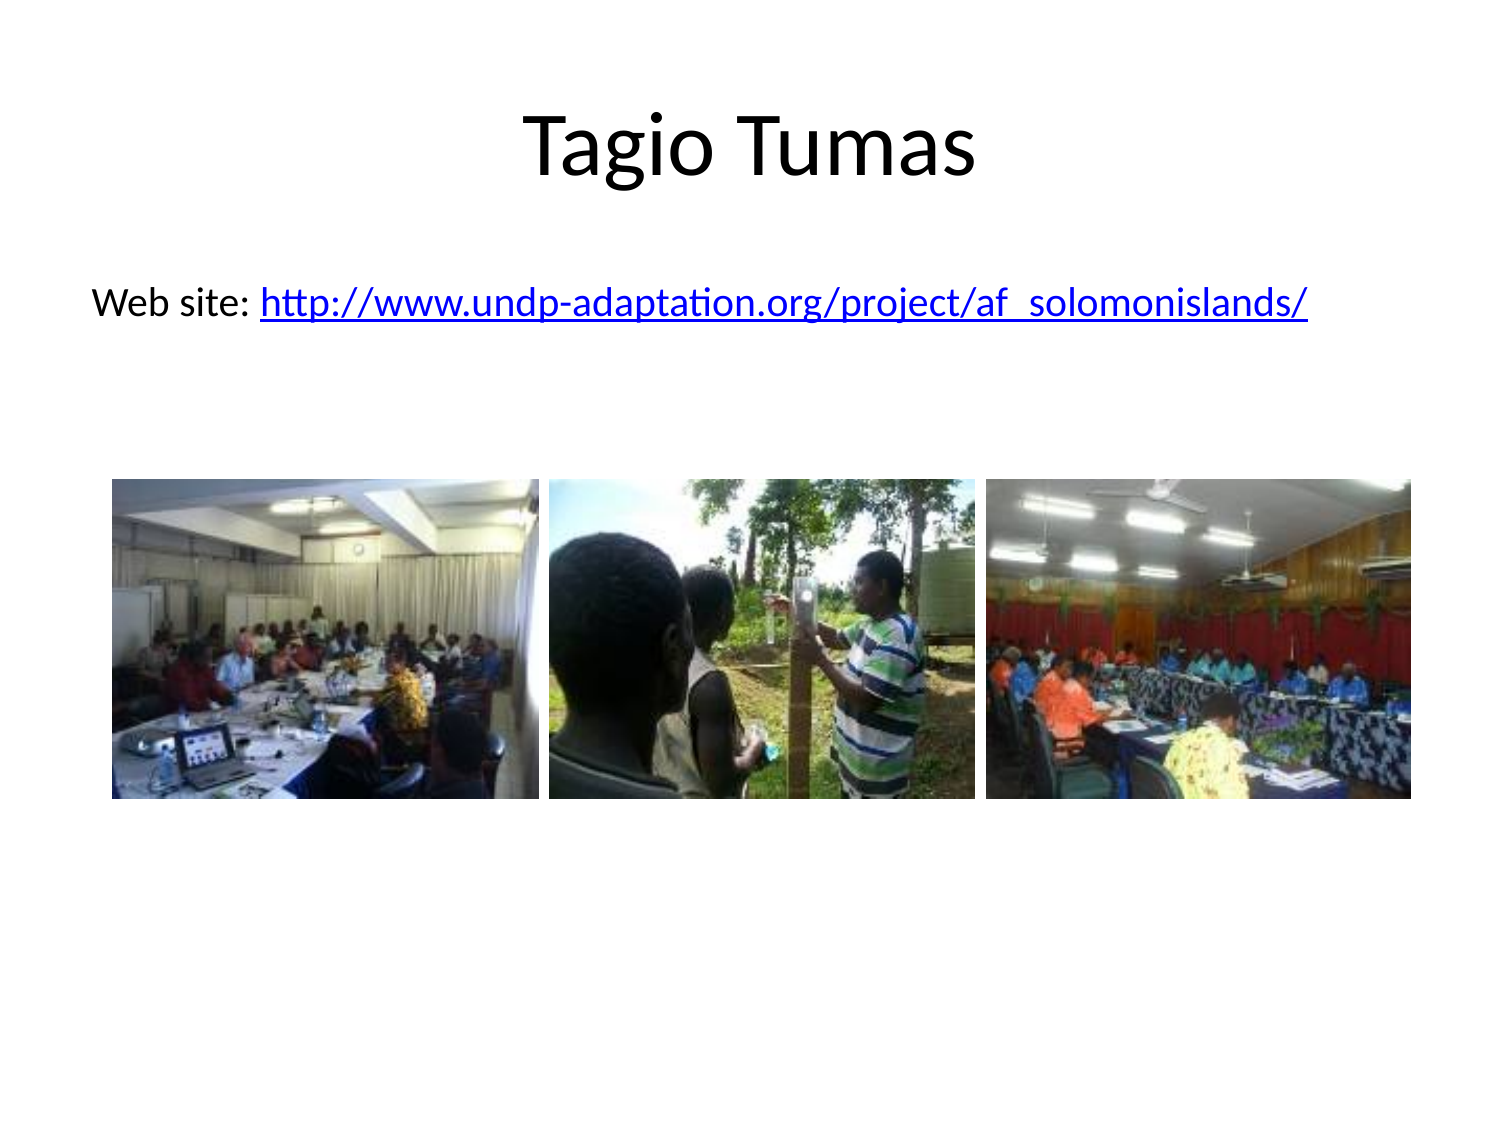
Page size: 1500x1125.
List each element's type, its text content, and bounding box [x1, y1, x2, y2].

picture [548, 479, 976, 799]
title Tagio Tumas [74, 44, 1426, 233]
picture [111, 479, 539, 799]
list Web site: http://www.undp-adaptation.org/project/af_solomonislands/ [76, 266, 1427, 362]
picture [985, 479, 1411, 799]
